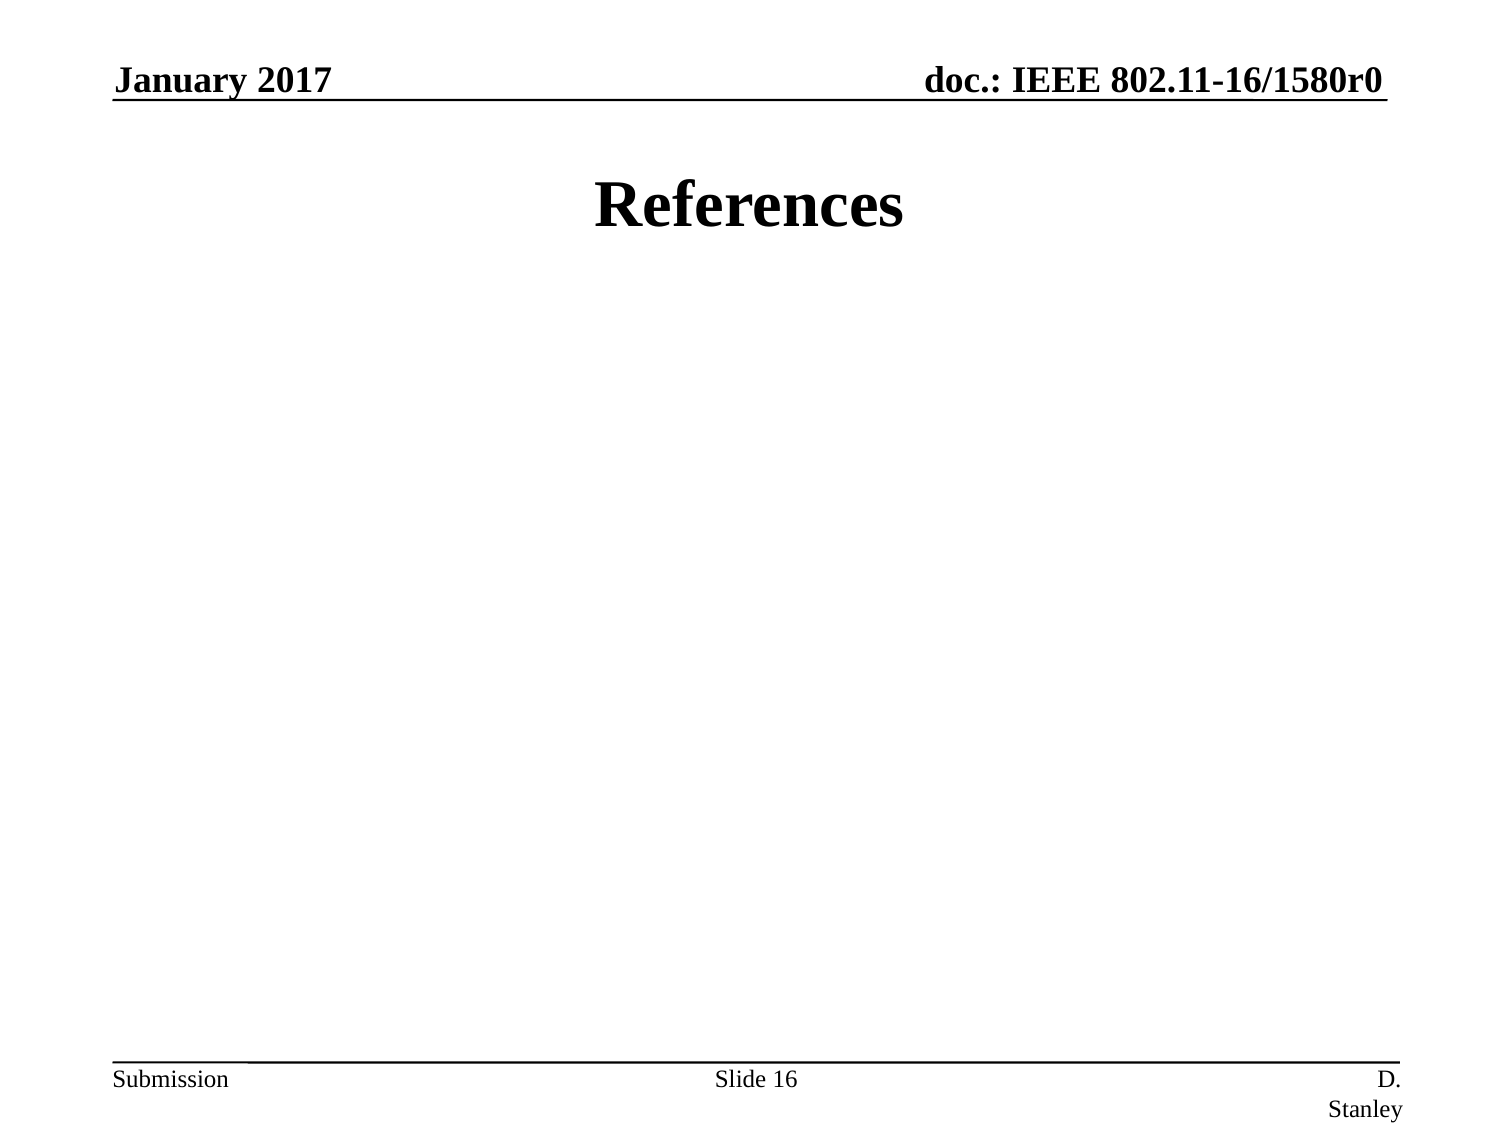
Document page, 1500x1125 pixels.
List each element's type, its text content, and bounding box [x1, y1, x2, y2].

footer D. Stanley, HP Enterprise [1324, 1061, 1402, 1093]
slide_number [114, 54, 374, 101]
slide_number Slide 16 [712, 1061, 800, 1093]
title References [112, 112, 1388, 288]
